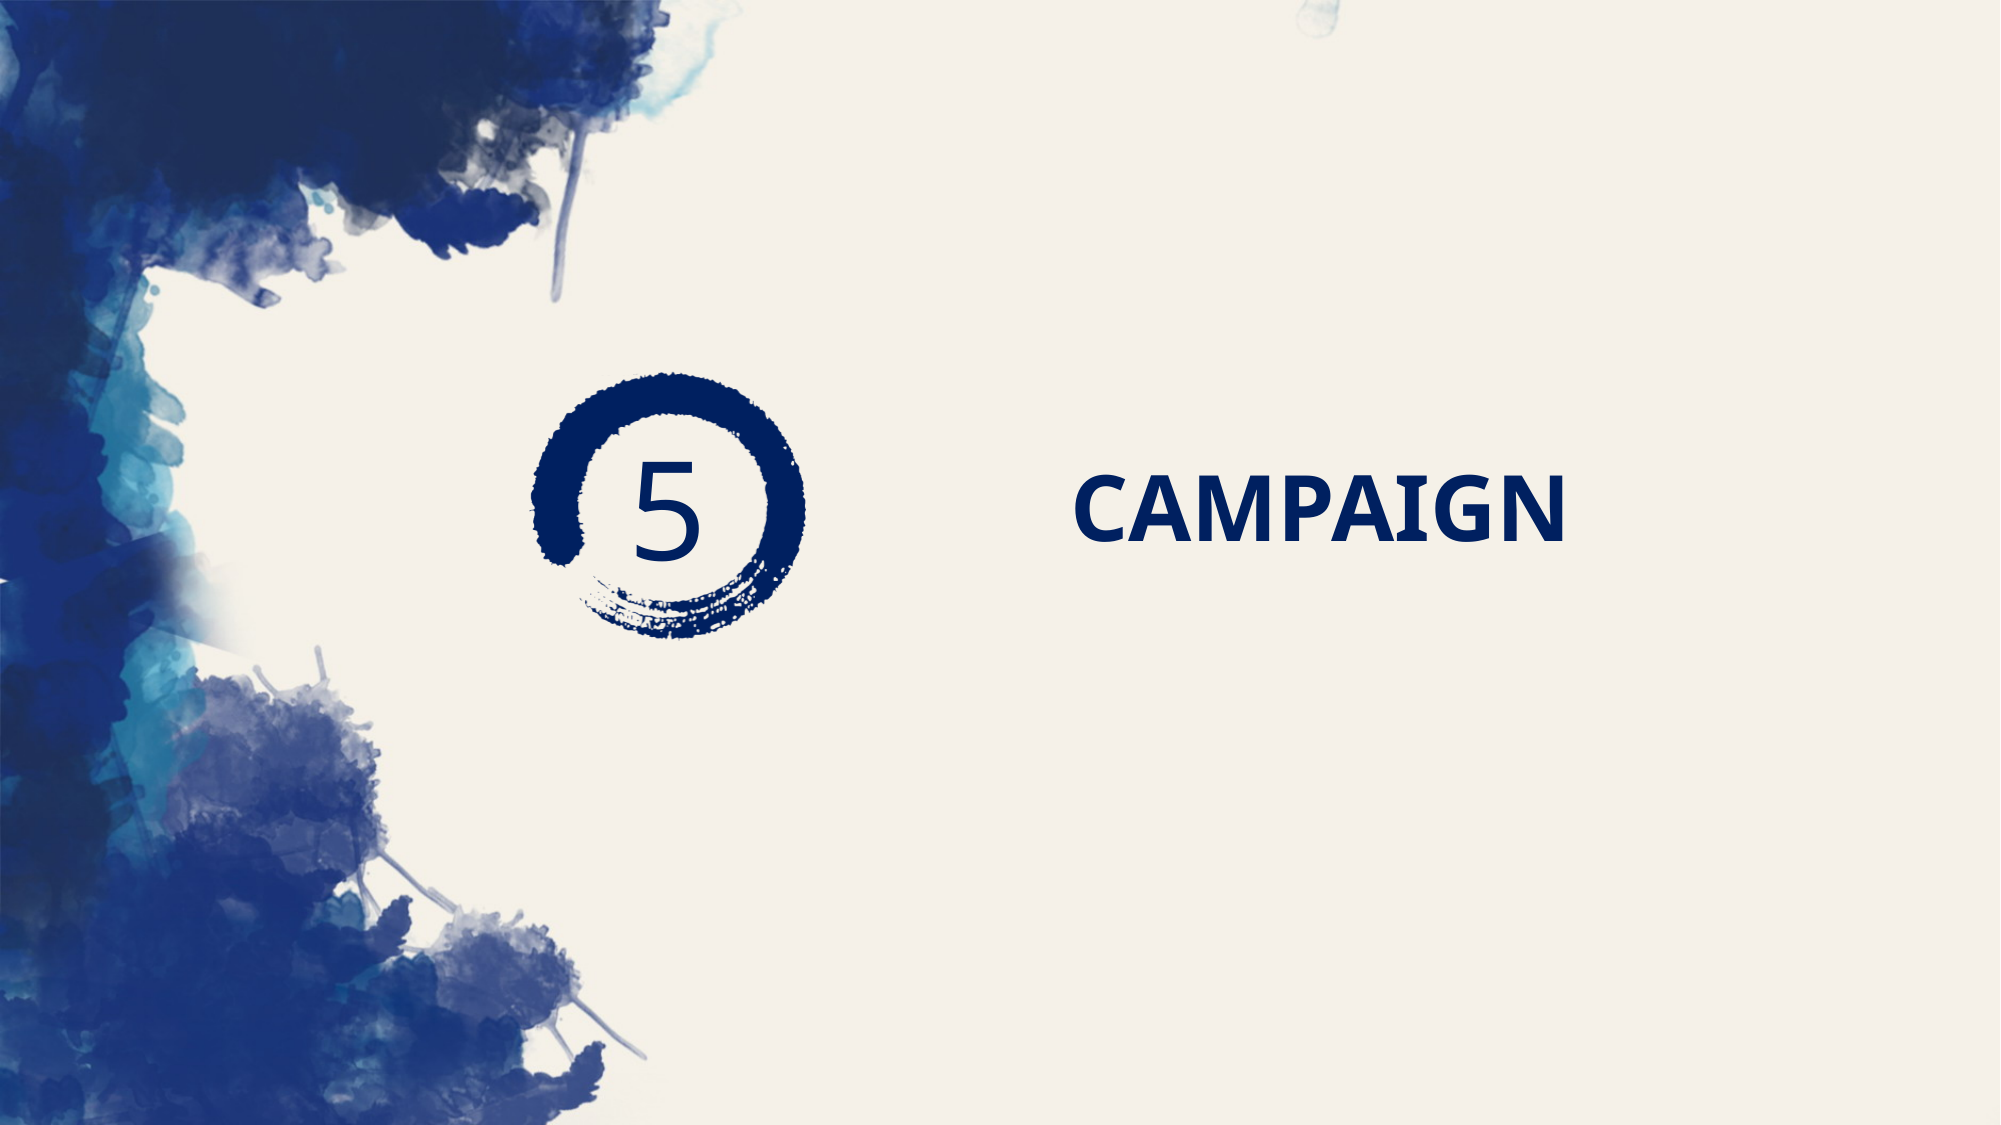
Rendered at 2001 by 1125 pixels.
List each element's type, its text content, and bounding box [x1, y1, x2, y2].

picture [0, 0, 2001, 1125]
text_box CAMPAIGN [806, 442, 1858, 568]
